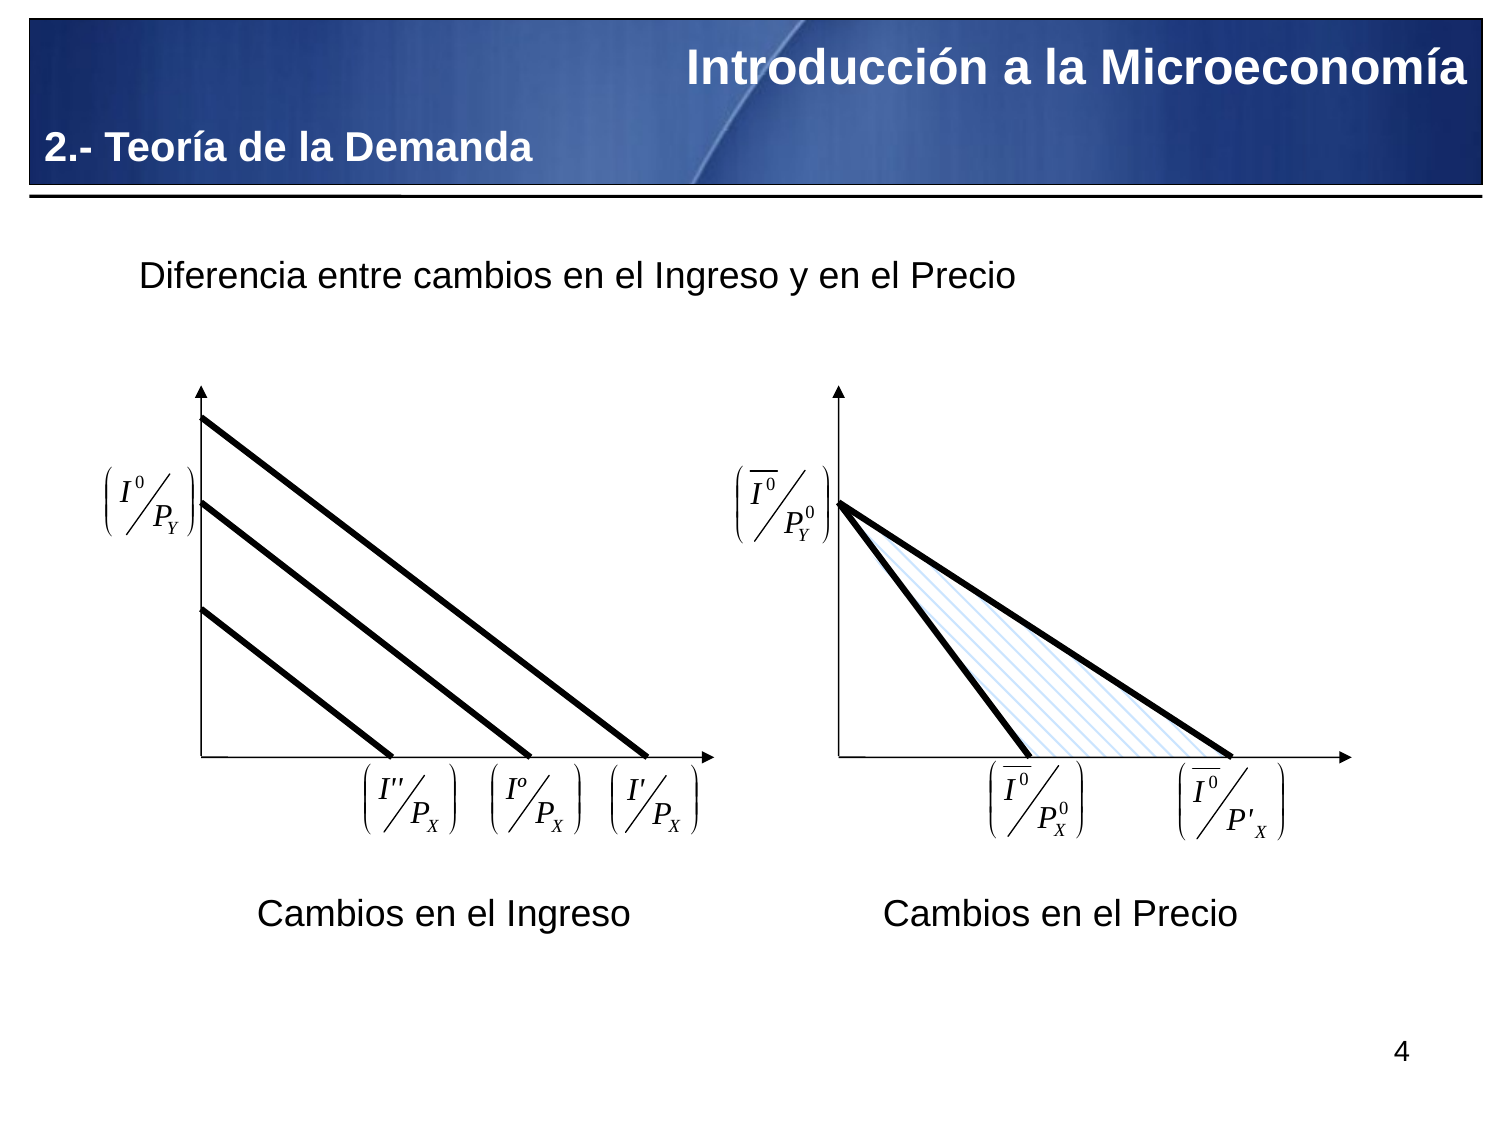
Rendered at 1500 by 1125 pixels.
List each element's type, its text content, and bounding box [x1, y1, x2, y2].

text_box Introducción a la Microeconomía [608, 26, 1483, 102]
slide_number 4 [1074, 1024, 1426, 1103]
text_box Cambios en el Precio [868, 881, 1329, 942]
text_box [98, 385, 715, 843]
text_box Diferencia entre cambios en el Ingreso y en el Precio [123, 243, 1164, 304]
text_box [29, 19, 1483, 185]
text_box Cambios en el Ingreso [242, 881, 703, 942]
text_box 2.- Teoría de la Demanda [29, 112, 585, 178]
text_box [729, 385, 1352, 848]
